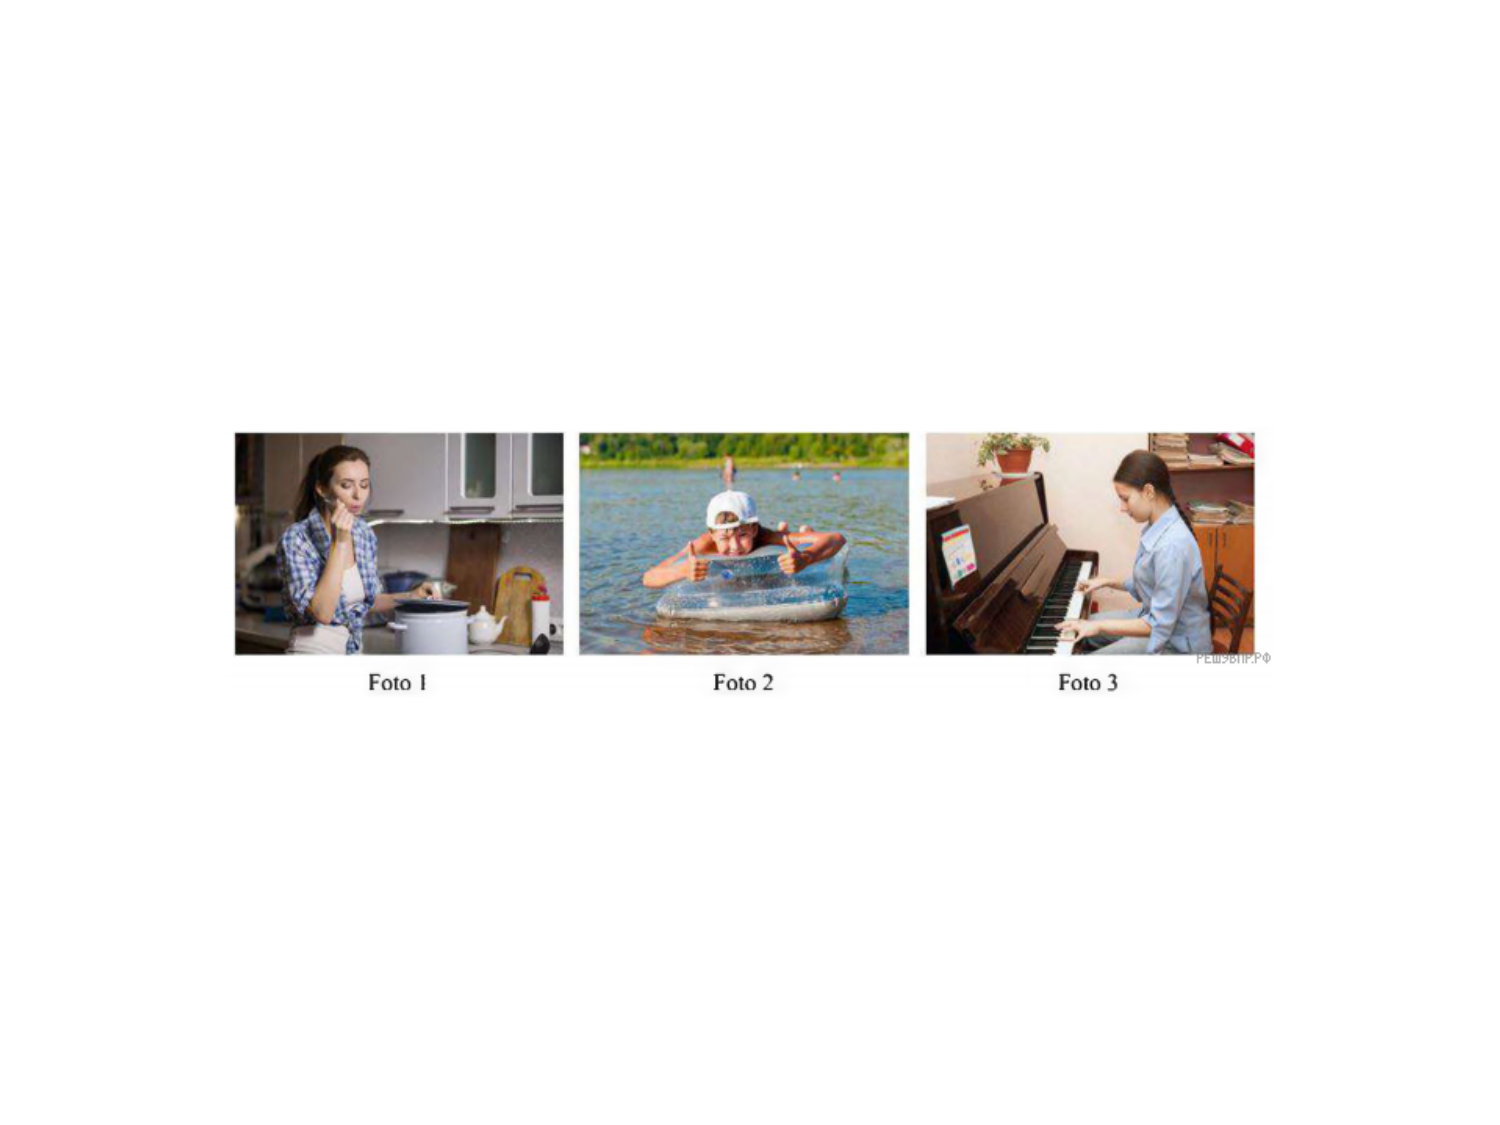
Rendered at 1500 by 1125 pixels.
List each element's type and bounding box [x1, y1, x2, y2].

picture [226, 427, 1274, 698]
